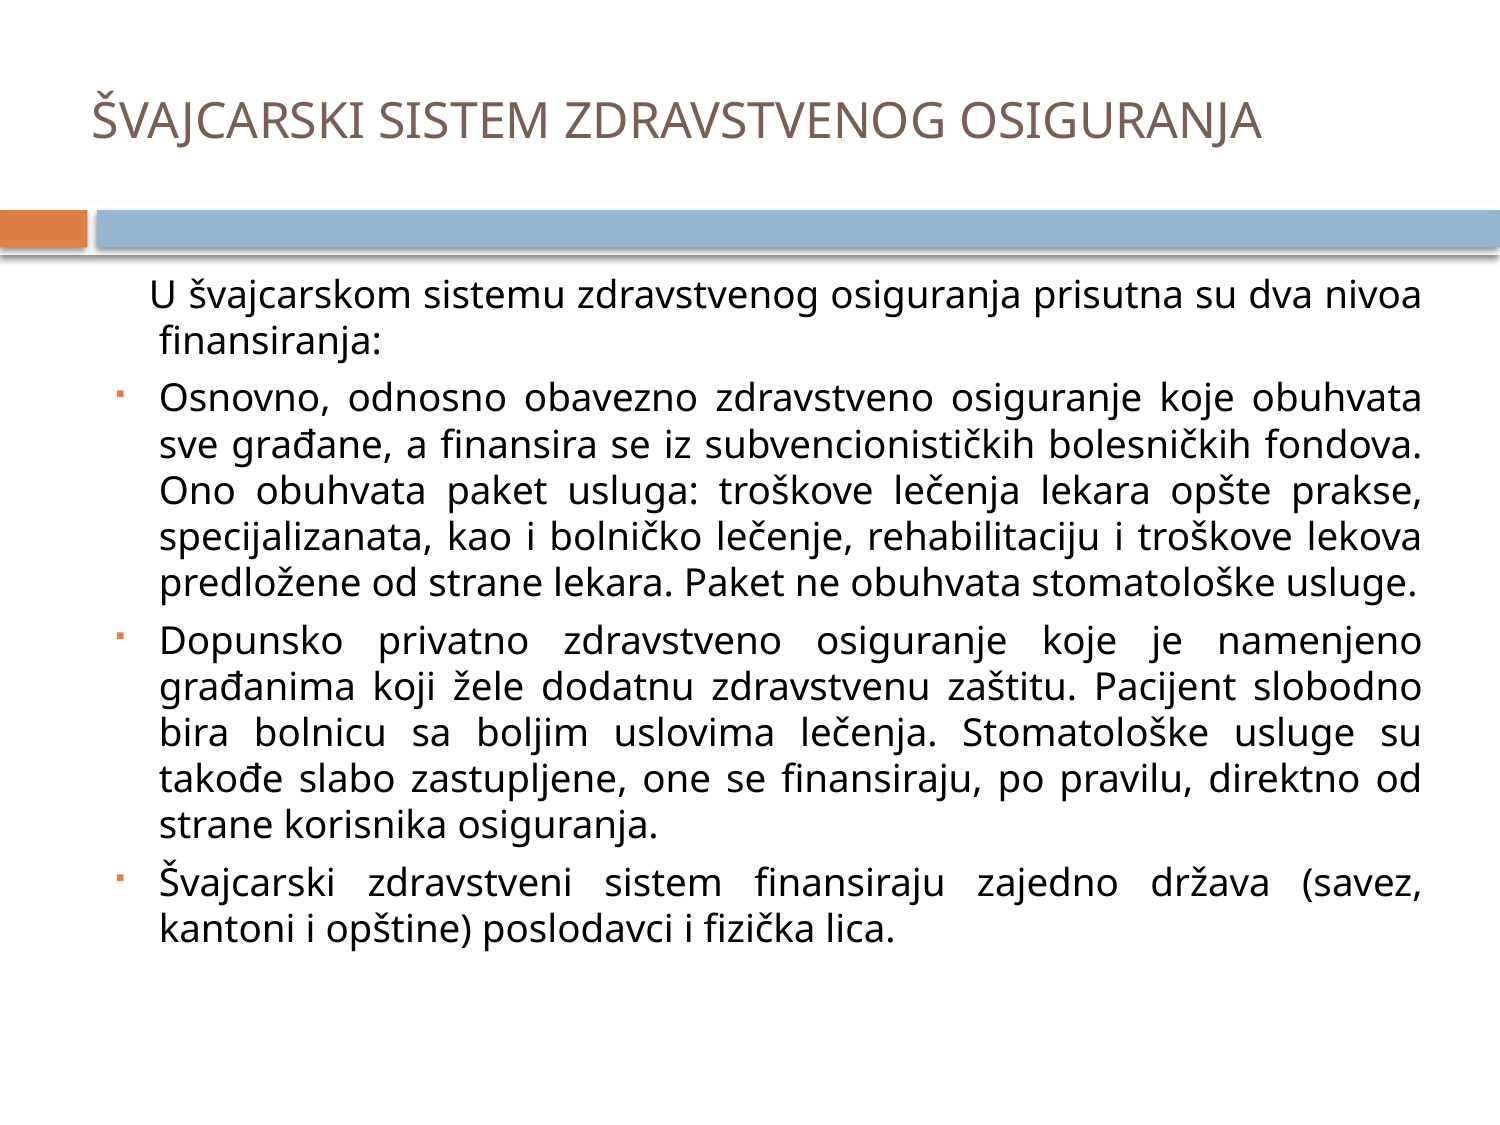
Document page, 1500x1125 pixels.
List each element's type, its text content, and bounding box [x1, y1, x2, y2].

title ŠVAJCARSKI SISTEM ZDRAVSTVENOG OSIGURANJA [24, 37, 1438, 200]
list U švajcarskom sistemu zdravstvenog osiguranja prisutna su dva nivoa finansiranja: Osnovno, odnosno obavezno zdravstveno osiguranje koje obuhvata sve građane, a finansira se iz subvencionističkih bolesničkih fondova. Ono obuhvata paket usluga: troškove lečenja lekara opšte prakse, specijalizanata, kao i bolničko lečenje, rehabilitaciju i troškove lekova predložene od strane lekara. Paket ne obuhvata stomatološke usluge. Dopunsko privatno zdravstveno osiguranje koje je namenjeno građanima koji žele dodatnu zdravstvenu zaštitu. Pacijent slobodno bira bolnicu sa boljim uslovima lečenja. Stomatološke usluge su takođe slabo zastupljene, one se finansiraju, po pravilu, direktno od strane korisnika osiguranja. Švajcarski zdravstveni sistem finansiraju zajedno država (savez, kantoni i opštine) poslodavci i fizička lica. [100, 262, 1438, 1125]
